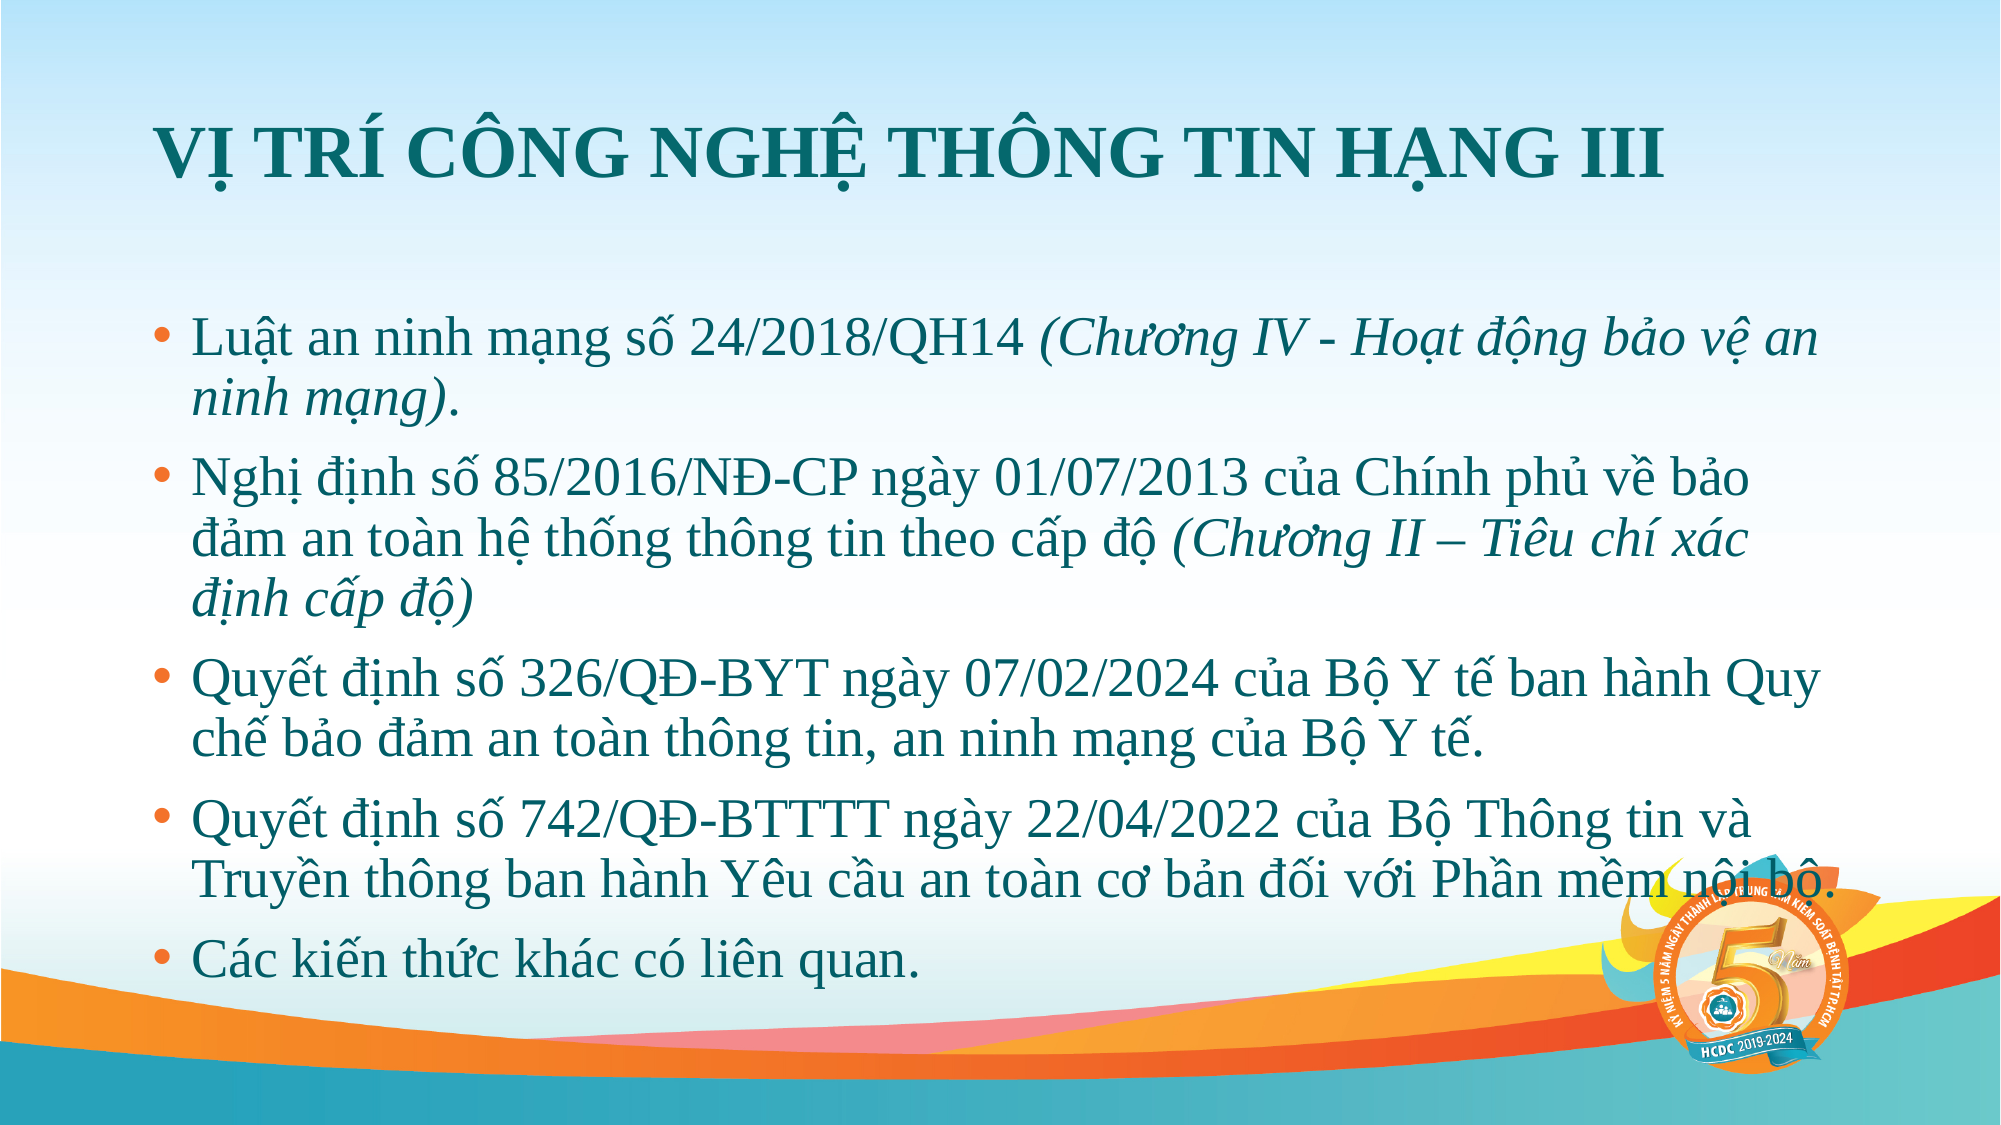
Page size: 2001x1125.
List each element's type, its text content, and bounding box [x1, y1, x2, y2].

picture [0, 0, 2001, 1125]
list Luật an ninh mạng số 24/2018/QH14 (Chương IV - Hoạt động bảo vệ an ninh mạng). Nghị định số 85/2016/NĐ-CP ngày 01/07/2013 của Chính phủ về bảo đảm an toàn hệ thống thông tin theo cấp độ (Chương II – Tiêu chí xác định cấp độ) Quyết định số 326/QĐ-BYT ngày 07/02/2024 của Bộ Y tế ban hành Quy chế bảo đảm an toàn thông tin, an ninh mạng của Bộ Y tế. Quyết định số 742/QĐ-BTTTT ngày 22/04/2022 của Bộ Thông tin và Truyền thông ban hành Yêu cầu an toàn cơ bản đối với Phần mềm nội bộ. Các kiến thức khác có liên quan. [137, 299, 1863, 1014]
title VỊ TRÍ CÔNG NGHỆ THÔNG TIN HẠNG III [137, 44, 1863, 262]
